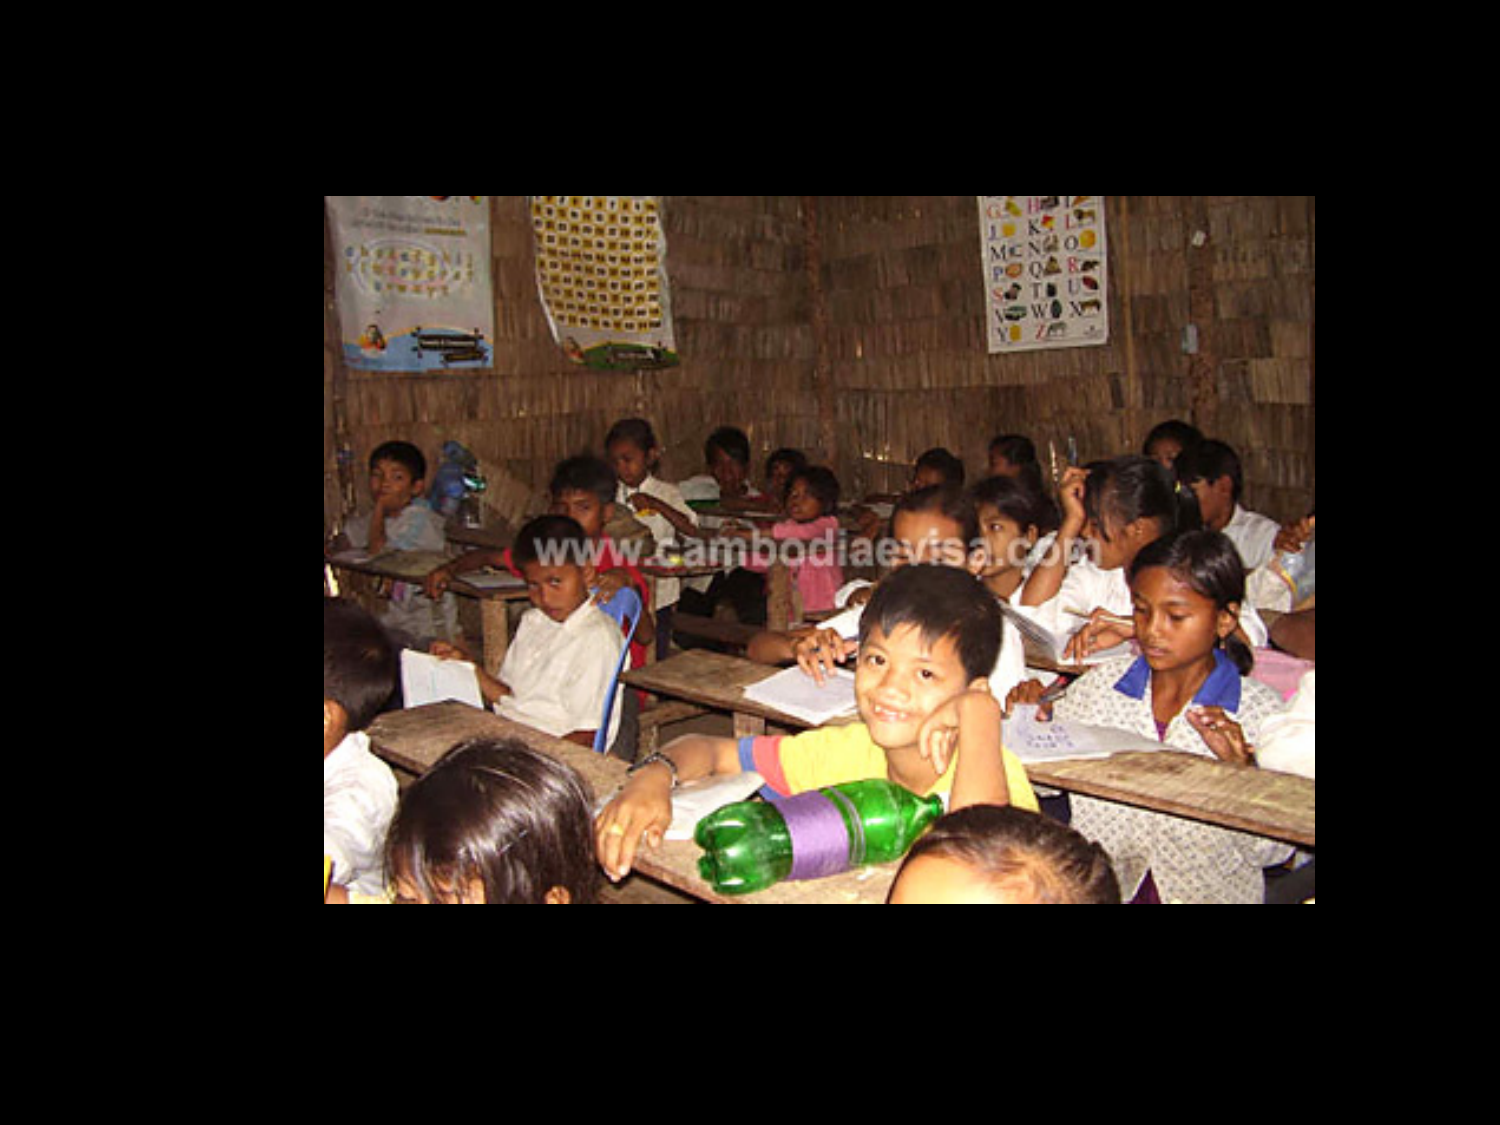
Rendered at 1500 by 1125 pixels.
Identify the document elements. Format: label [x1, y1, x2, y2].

list [324, 195, 1316, 904]
